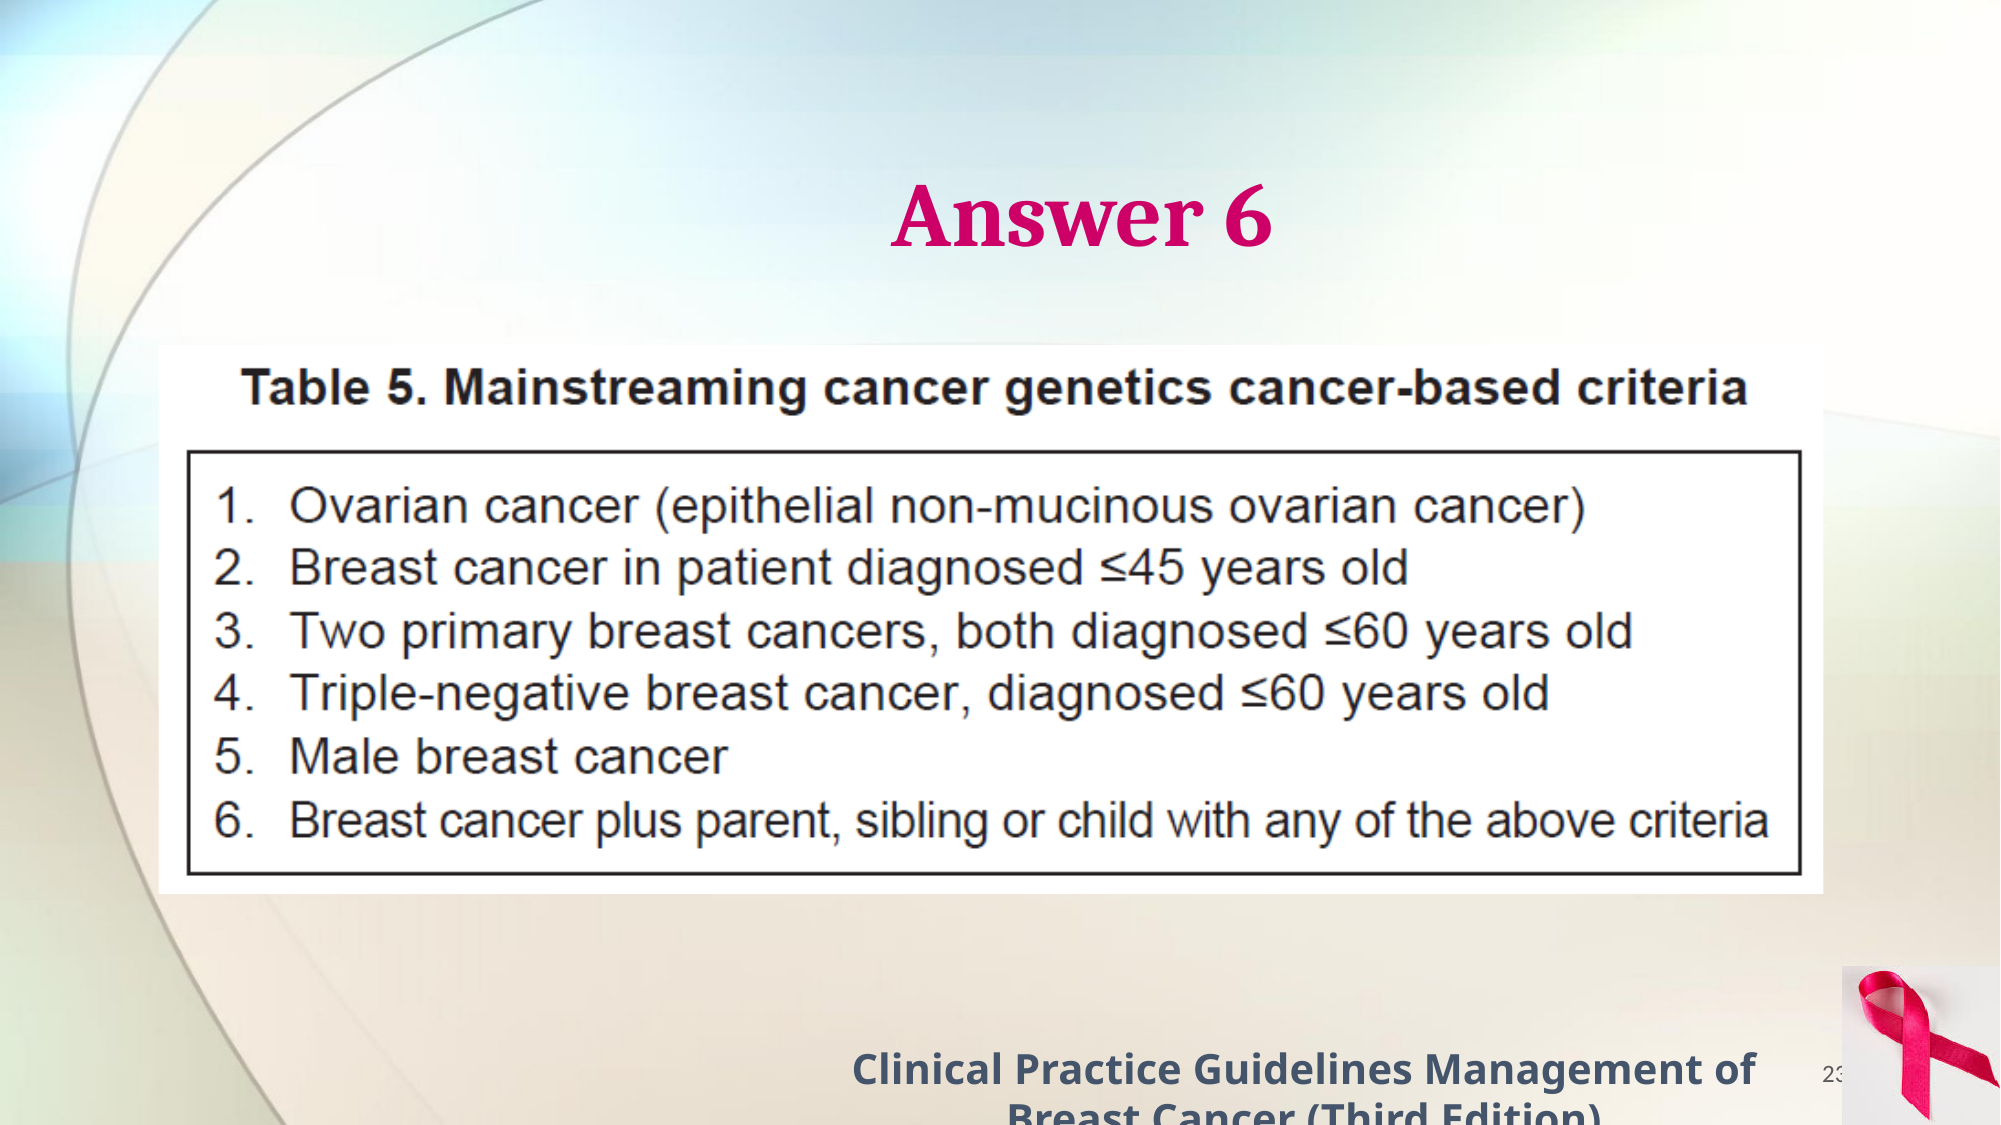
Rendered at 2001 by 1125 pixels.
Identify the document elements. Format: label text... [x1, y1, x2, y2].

slide_number 23 [1820, 1042, 1832, 1103]
title Answer 6 [342, 100, 1824, 319]
text_box Clinical Practice Guidelines Management of Breast Cancer (Third Edition) [788, 1035, 1820, 1125]
picture [0, 0, 2001, 1125]
